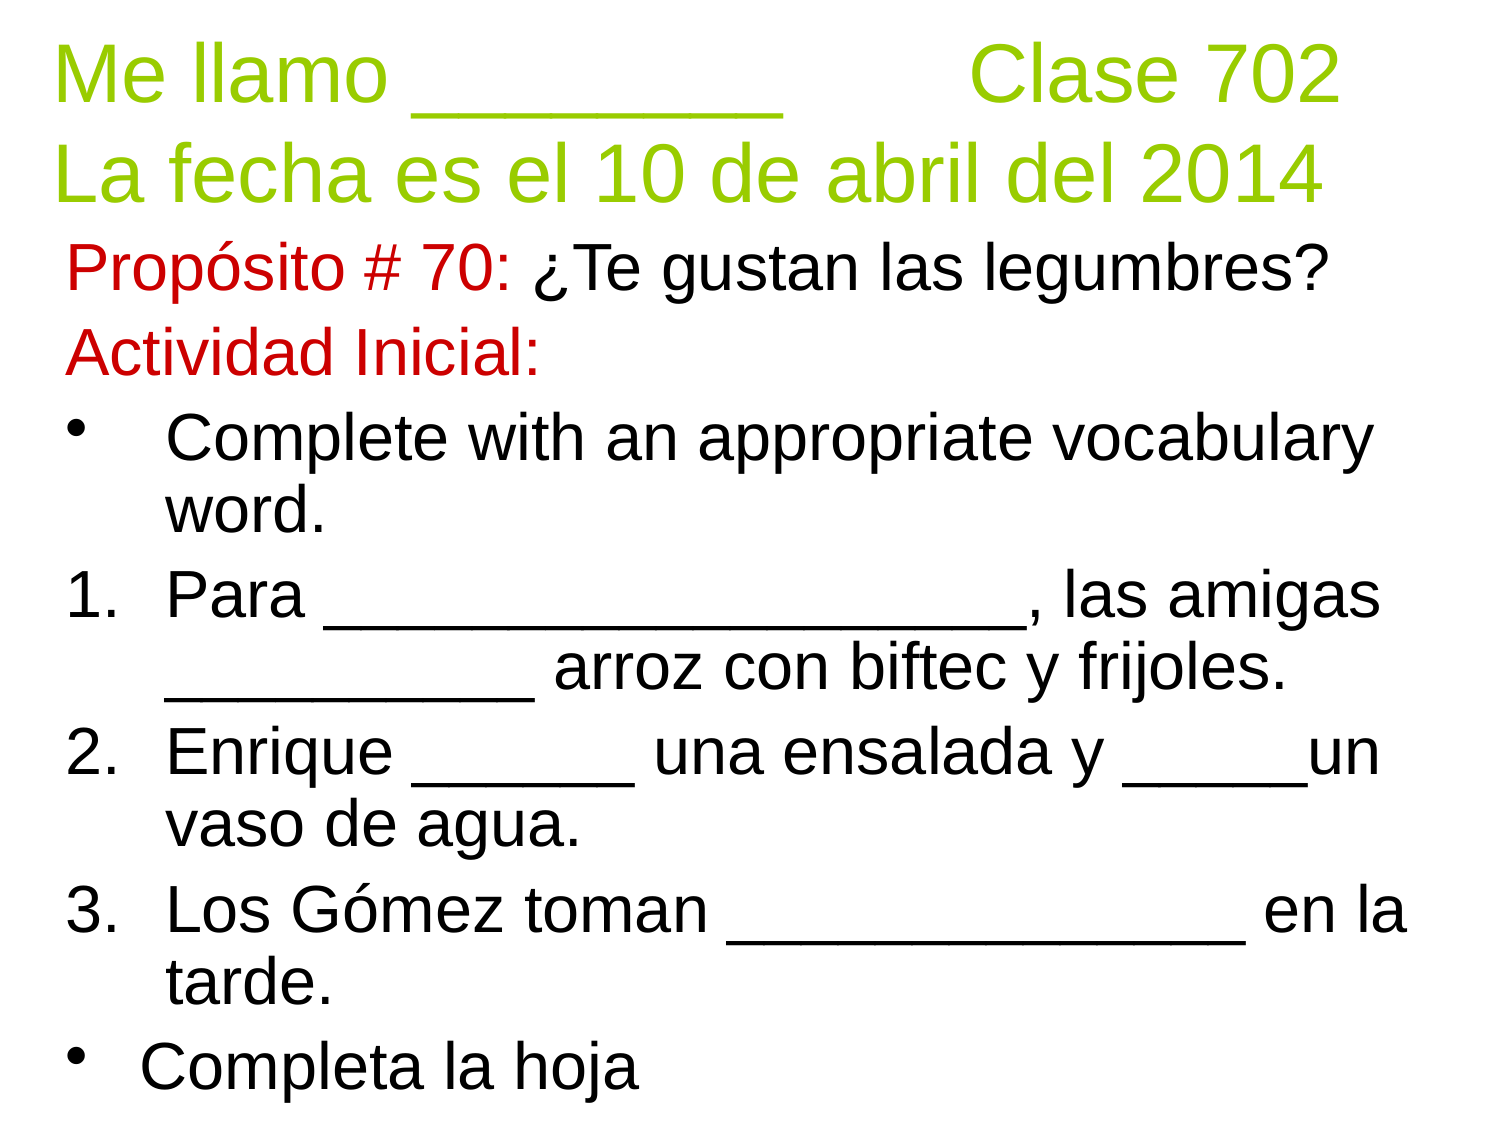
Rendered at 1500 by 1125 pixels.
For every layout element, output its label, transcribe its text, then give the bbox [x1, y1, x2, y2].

list Propósito # 70: ¿Te gustan las legumbres? Actividad Inicial: Complete with an appropriate vocabulary word. Para ___________________, las amigas __________ arroz con biftec y frijoles. Enrique ______ una ensalada y _____un vaso de agua. Los Gómez toman ______________ en la tarde. Completa la hoja [50, 224, 1450, 1038]
title Me llamo ________ Clase 702 La fecha es el 10 de abril del 2014 [37, 24, 1463, 213]
